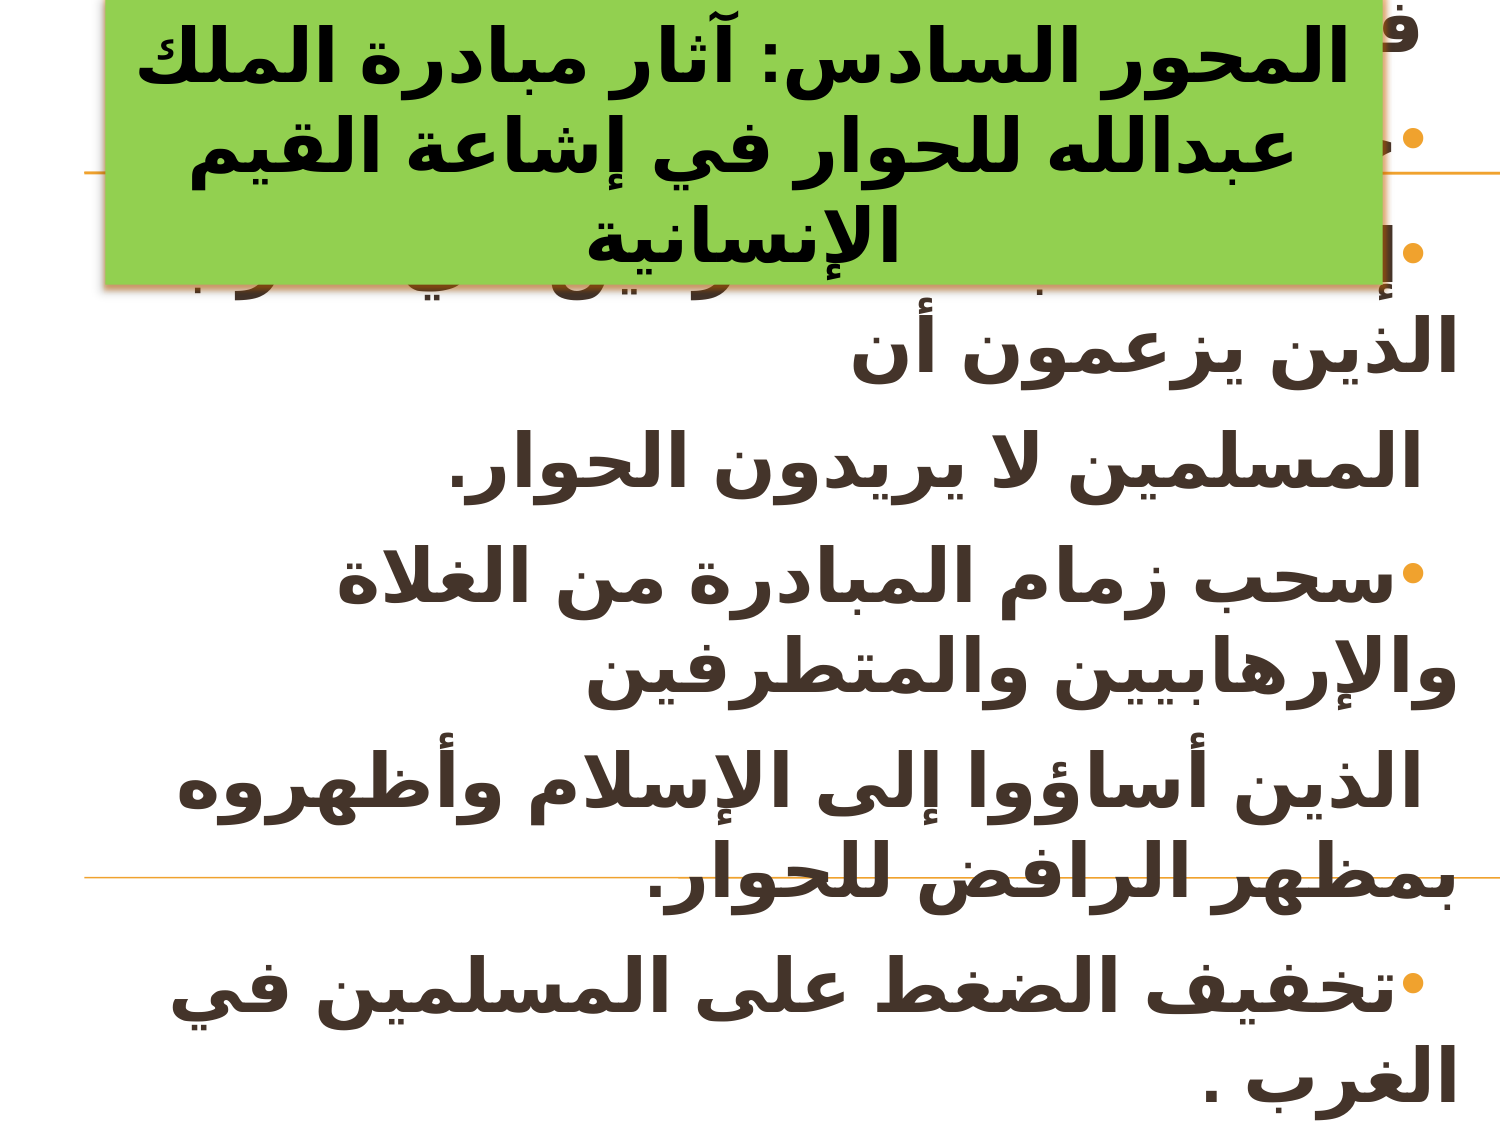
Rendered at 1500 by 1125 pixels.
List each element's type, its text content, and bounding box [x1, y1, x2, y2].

subtitle إعادة الاعتبار لفكرة الحوار التعاوني الإيجابي بديلا عن فكرة الصراع والمواجهة. حشد التأييد الدولي الداعم للمبادرة . إضعاف حجة المتطرفين في الغرب الذين يزعمون أن المسلمين لا يريدون الحوار. سحب زمام المبادرة من الغلاة والإرهابيين والمتطرفين الذين أساؤوا إلى الإسلام وأظهروه بمظهر الرافض للحوار. تخفيف الضغط على المسلمين في الغرب . [0, 245, 1477, 1125]
text_box المحور السادس: آثار مبادرة الملك عبدالله للحوار في إشاعة القيم الإنسانية [105, 0, 1384, 285]
